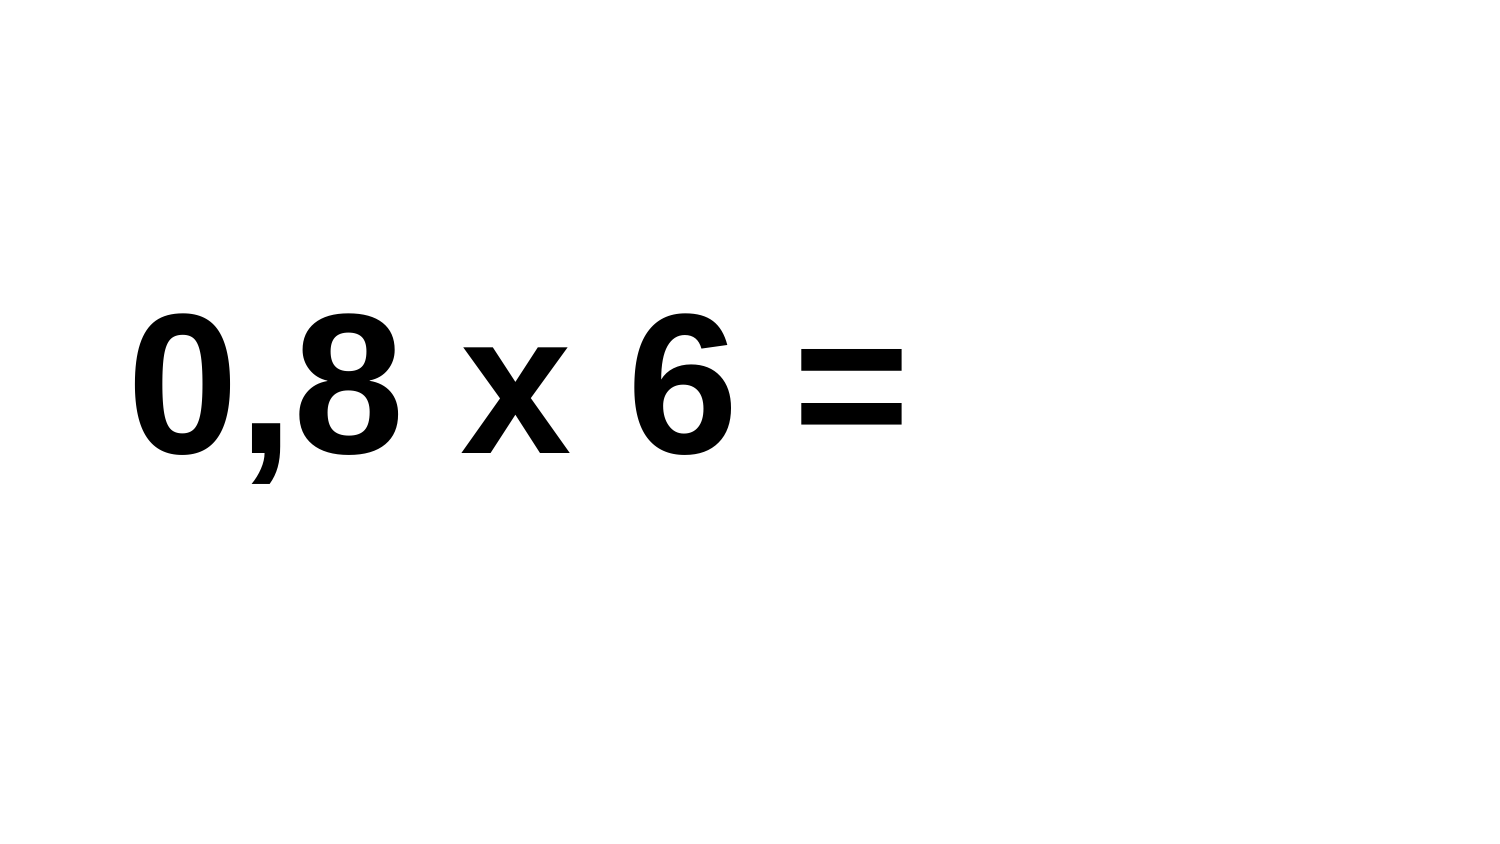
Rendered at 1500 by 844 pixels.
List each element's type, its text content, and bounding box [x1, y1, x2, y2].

text_box 0,8 x 6 = [112, 318, 1388, 509]
